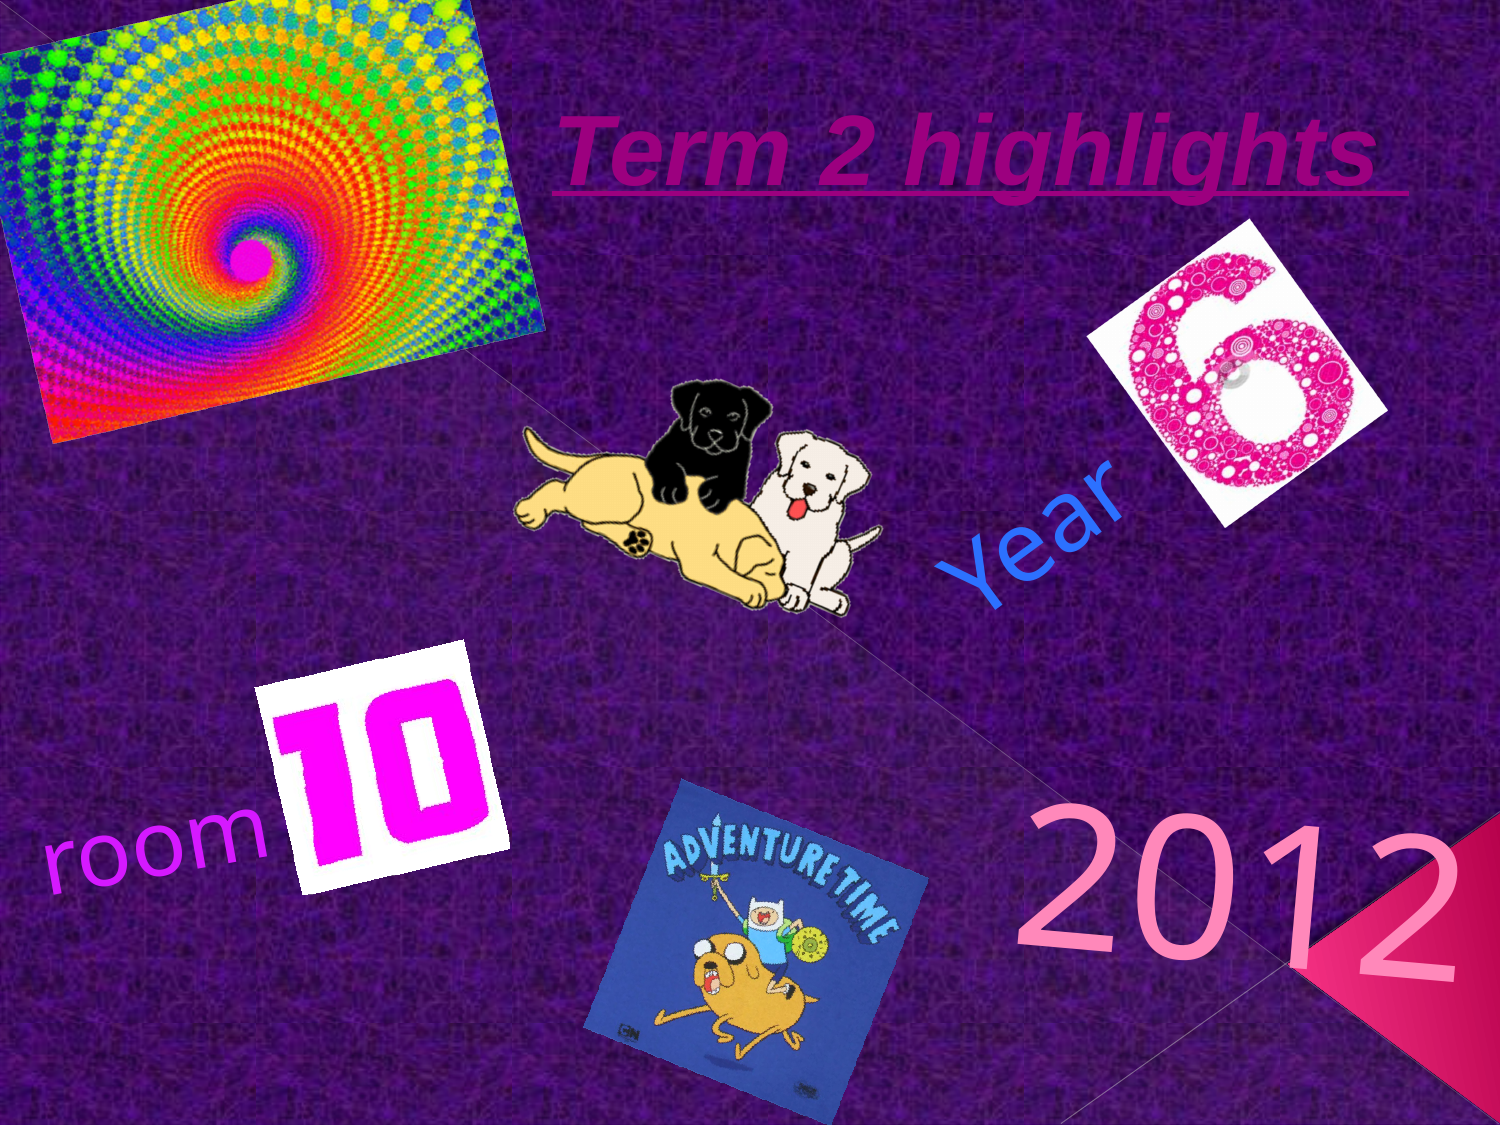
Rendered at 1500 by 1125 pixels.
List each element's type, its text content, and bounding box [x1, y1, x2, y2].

picture [0, 0, 1500, 1125]
text_box Year [905, 380, 1203, 655]
text_box 2012 [989, 735, 1500, 1035]
text_box Term 2 highlights [489, 78, 1424, 213]
text_box room [0, 635, 370, 969]
